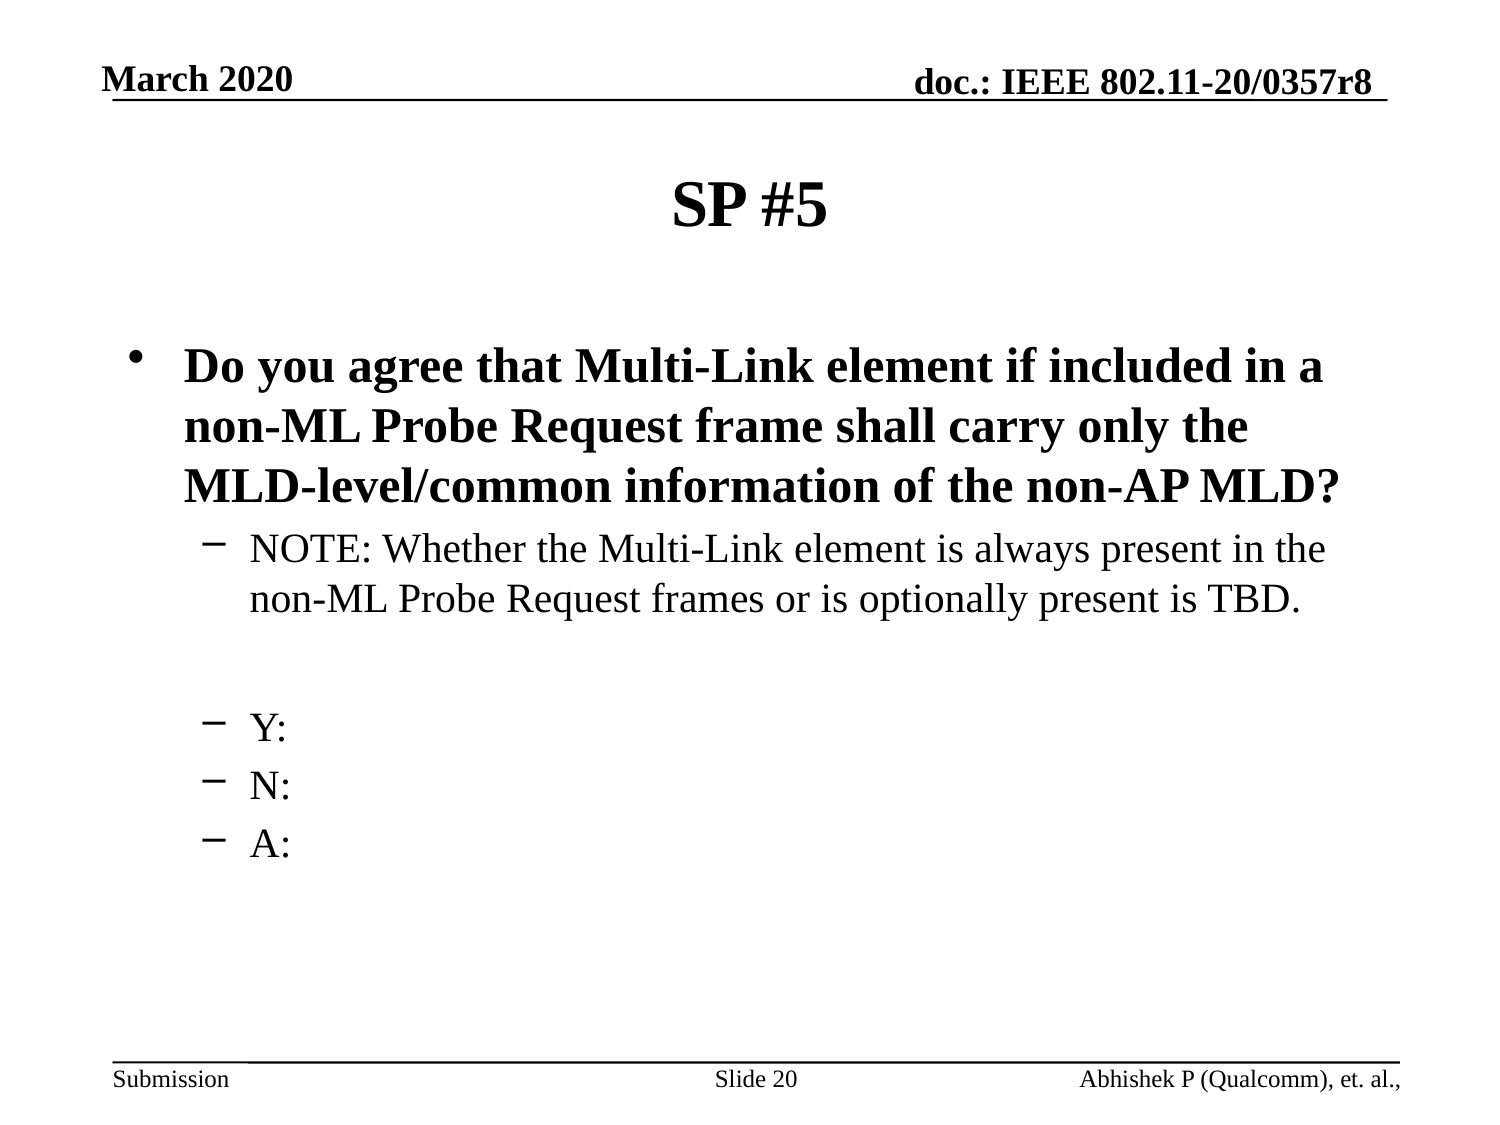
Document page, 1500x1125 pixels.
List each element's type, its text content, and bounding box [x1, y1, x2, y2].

list Do you agree that Multi-Link element if included in a non-ML Probe Request frame shall carry only the MLD-level/common information of the non-AP MLD? NOTE: Whether the Multi-Link element is always present in the non-ML Probe Request frames or is optionally present is TBD. Y: N: A: [112, 324, 1402, 1052]
slide_number Slide 20 [712, 1061, 801, 1093]
title SP #5 [112, 112, 1388, 288]
footer Abhishek P (Qualcomm), et. al., [949, 1061, 1402, 1093]
